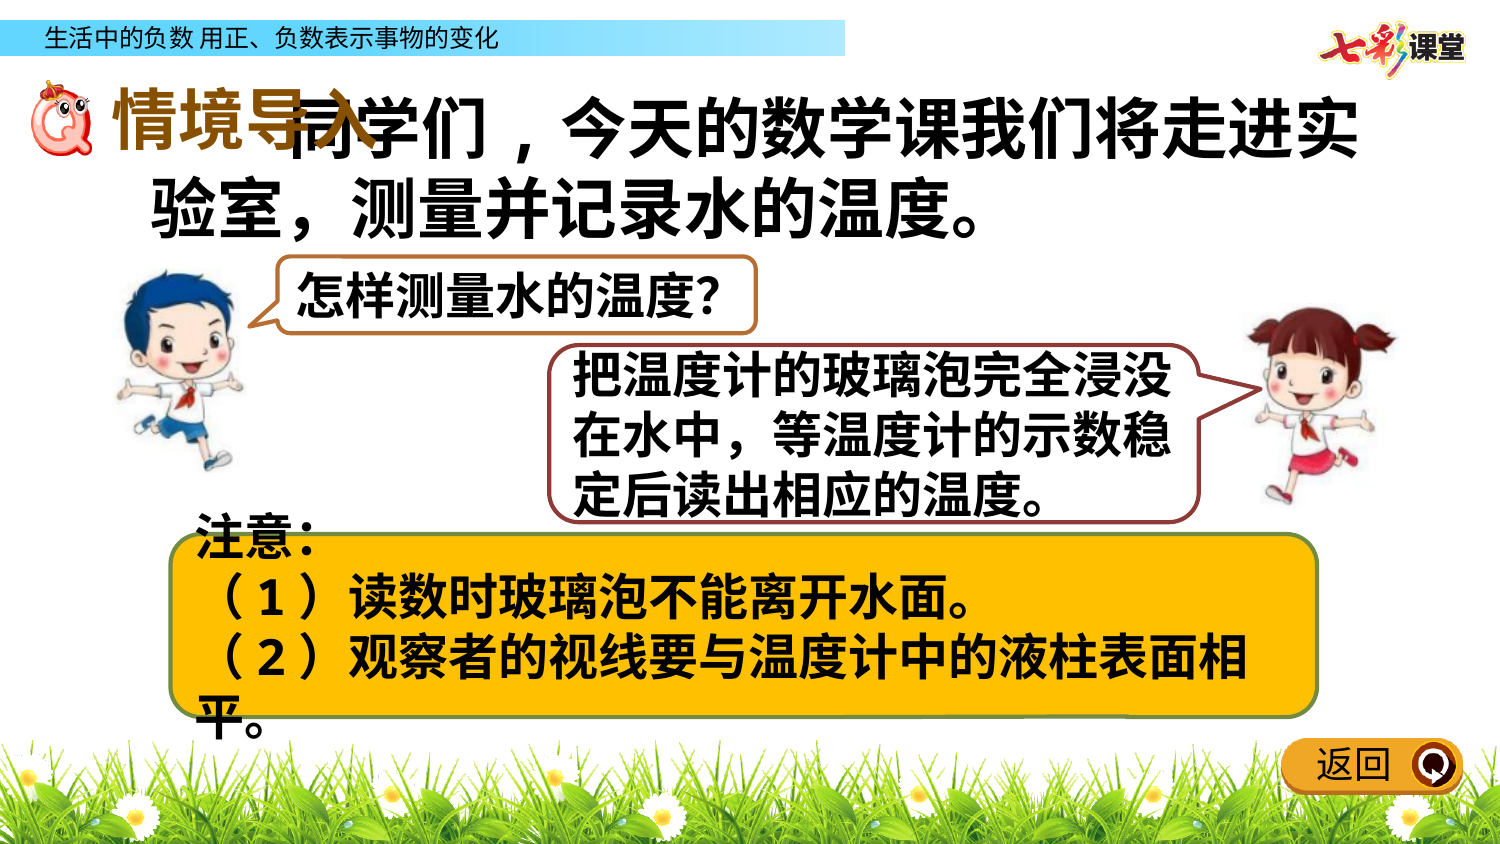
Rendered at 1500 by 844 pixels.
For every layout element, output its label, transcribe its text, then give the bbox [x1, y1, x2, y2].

text_box 情境导入 [100, 72, 404, 164]
text_box 注意： （1）读数时玻璃泡不能离开水面。 （2）观察者的视线要与温度计中的液柱表面相平。 [168, 531, 1320, 720]
picture [111, 267, 247, 474]
text_box 怎样测量水的温度？ [251, 254, 758, 336]
picture [31, 80, 92, 156]
picture [0, 740, 1500, 844]
picture [1242, 303, 1400, 510]
text_box 同学们,今天的数学课我们将走进实验室，测量并记录水的温度。 [135, 79, 1388, 254]
text_box 把温度计的玻璃泡完全浸没在水中，等温度计的示数稳定后读出相应的温度。 [547, 342, 1236, 525]
picture [1316, 20, 1468, 80]
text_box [1281, 733, 1464, 795]
